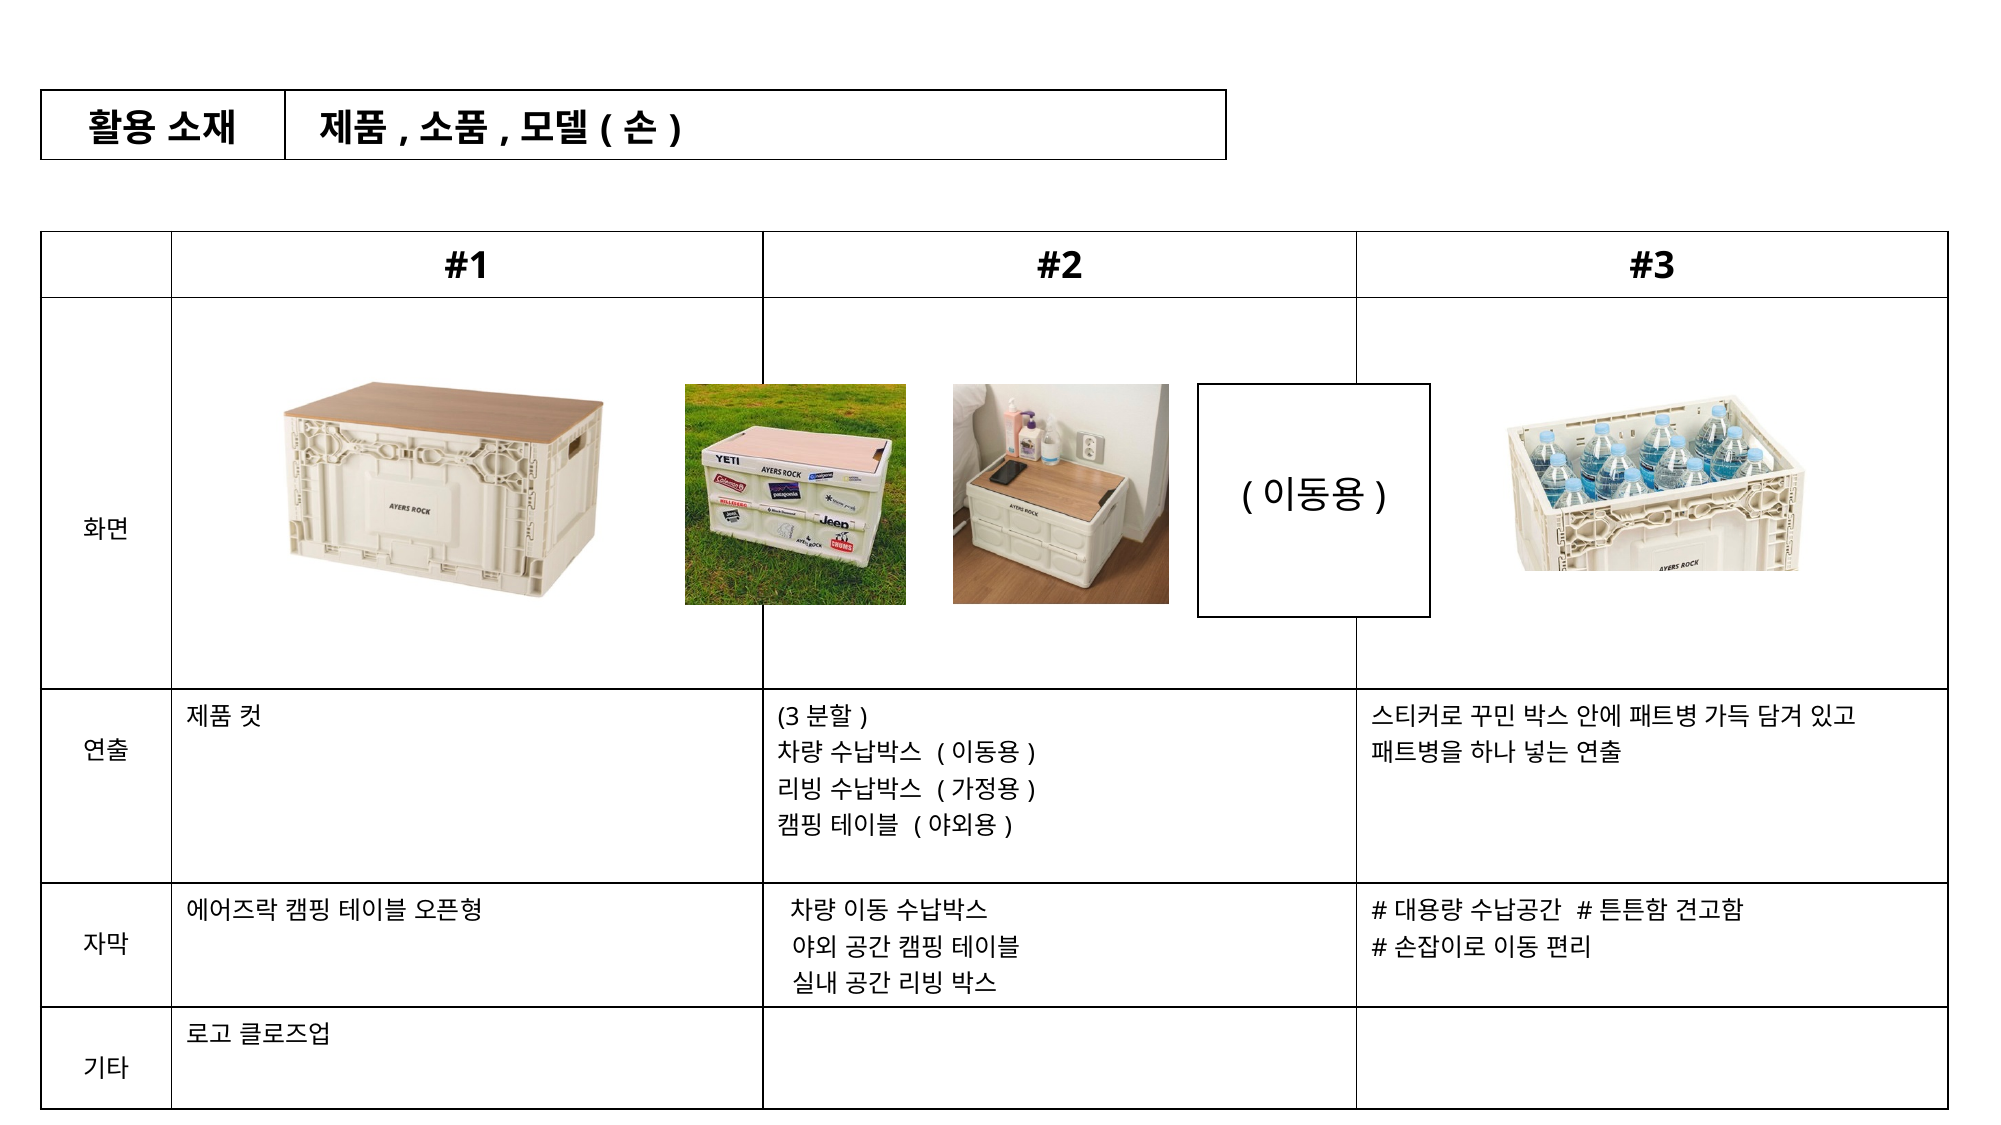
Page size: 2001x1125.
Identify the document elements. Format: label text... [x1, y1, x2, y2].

table_cell 차량 이동 수납박스 야외 공간 캠핑 테이블 실내 공간 리빙 박스 [764, 884, 1356, 1006]
table_cell 제품 컷 [172, 690, 762, 882]
text_box (이동용) [1189, 464, 1439, 524]
table_cell 로고 클로즈업 [172, 1008, 762, 1108]
picture [243, 355, 634, 634]
table_cell 기타 [42, 1008, 171, 1108]
table_cell 화면 [42, 298, 171, 688]
table_cell (3분할) 차량 수납박스 (이동용) 리빙 수납박스 (가정용) 캠핑 테이블 (야외용) [764, 690, 1356, 882]
table_cell #대용량 수납공간 #튼튼함 견고함 #손잡이로 이동 편리 [1357, 884, 1947, 1006]
text_box [1197, 524, 1431, 618]
picture [953, 384, 1169, 605]
table_header [42, 232, 171, 297]
table_header 활용 소재 [42, 91, 284, 159]
table_header #3 [1357, 232, 1947, 297]
table_cell [1357, 298, 1947, 688]
table_cell [1357, 1008, 1947, 1108]
table_cell 스티커로 꾸민 박스 안에 패트병 가득 담겨 있고 패트병을 하나 넣는 연출 [1357, 690, 1947, 882]
picture [1470, 355, 1834, 571]
picture [685, 384, 906, 605]
table_cell [764, 298, 1356, 688]
table_header #1 [172, 232, 762, 297]
text_box [1197, 383, 1431, 464]
table_header #2 [764, 232, 1356, 297]
table_cell 에어즈락 캠핑 테이블 오픈형 [172, 884, 762, 1006]
table_cell [764, 1008, 1356, 1108]
table_cell 연출 [42, 690, 171, 882]
table_cell [172, 298, 762, 688]
table_cell 자막 [42, 884, 171, 1006]
table_header 제품,소품,모델(손) [286, 91, 1225, 159]
